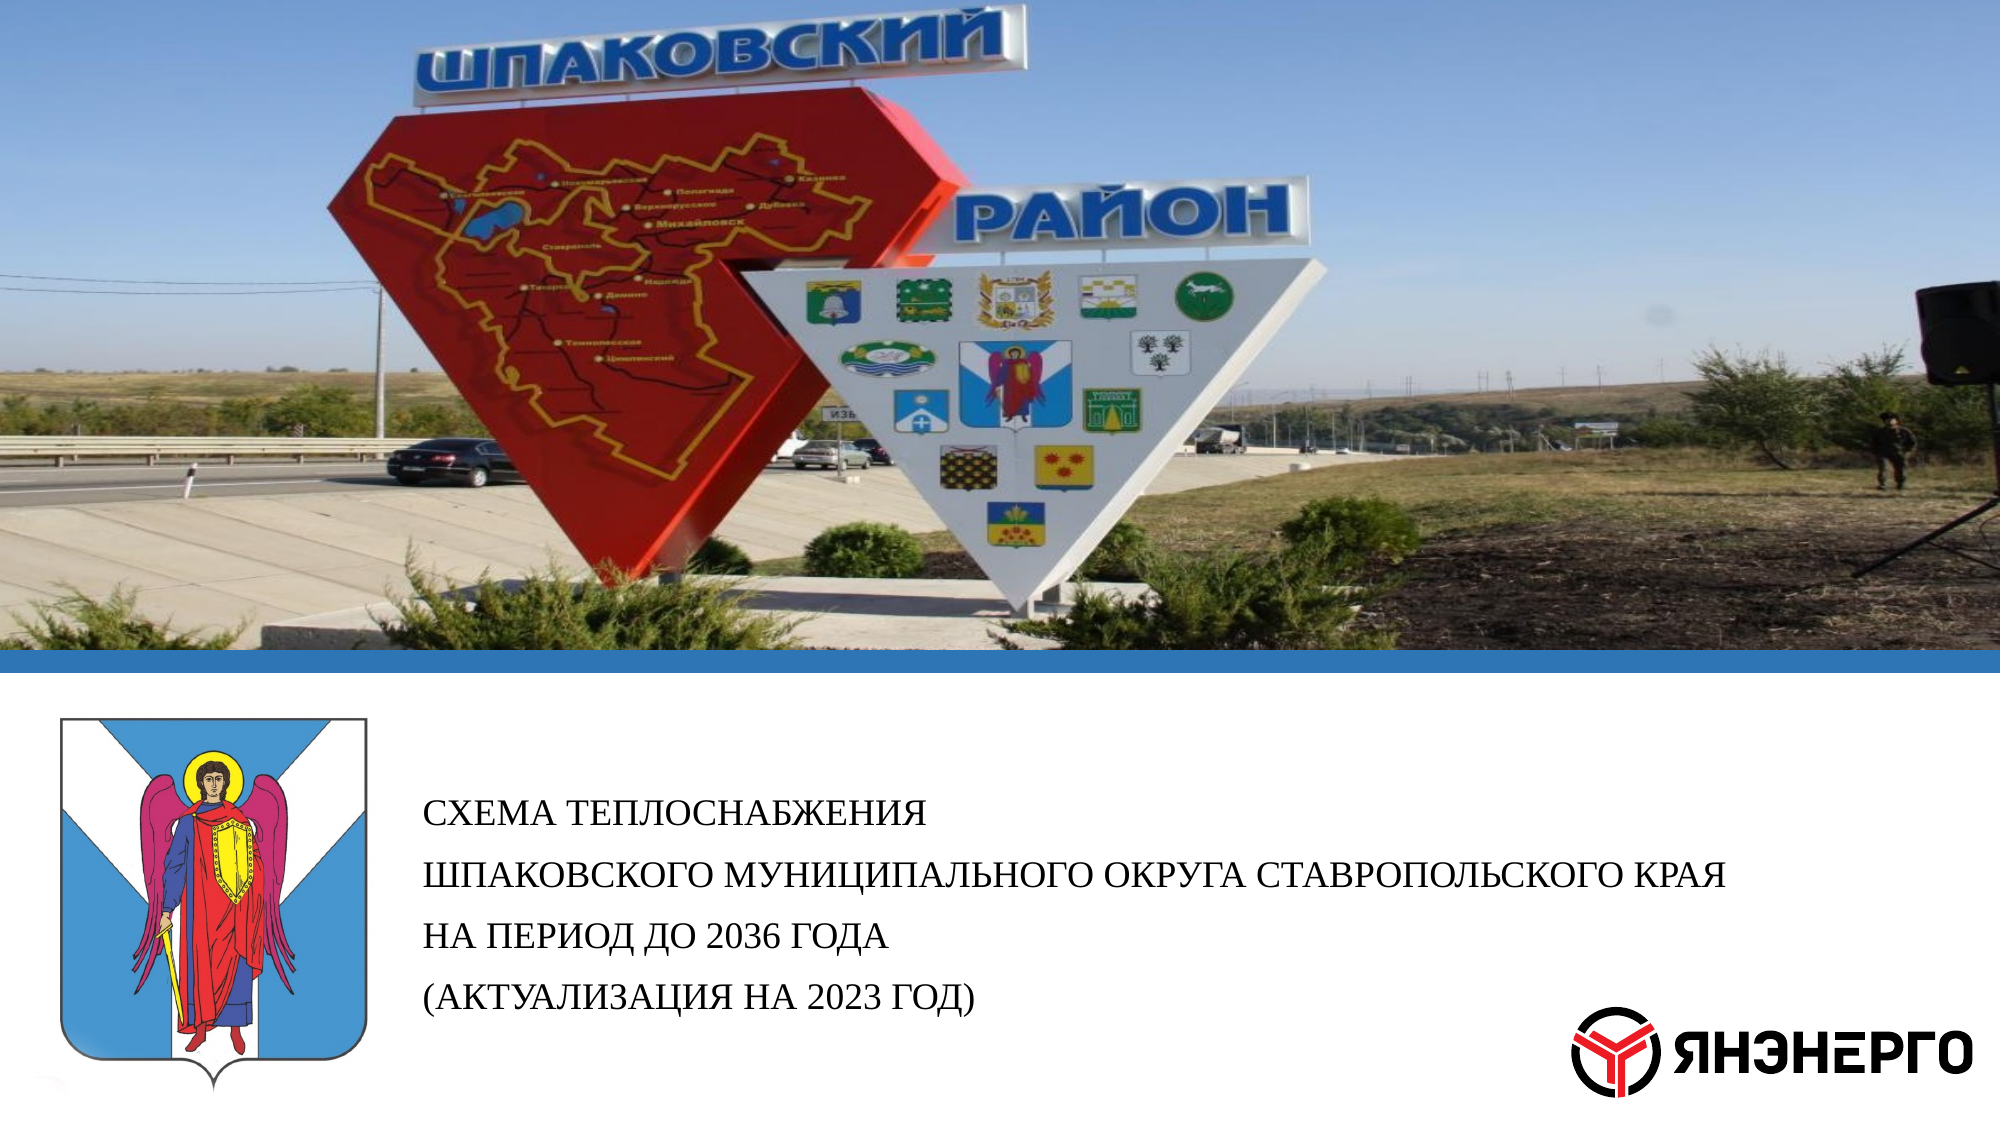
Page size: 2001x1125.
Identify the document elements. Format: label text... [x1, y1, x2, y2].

picture [0, 0, 2000, 650]
picture [1571, 1006, 1973, 1098]
picture [36, 698, 393, 1098]
subtitle СХЕМА ТЕПЛОСНАБЖЕНИЯ ШПАКОВСКОГО МУНИЦИПАЛЬНОГО ОКРУГА СТАВРОПОЛЬСКОГО КРАЯ НА ПЕРИОД ДО 2036 ГОДА (АКТУАЛИЗАЦИЯ НА 2023 ГОД) [407, 785, 1952, 1007]
text_box [0, 650, 2000, 674]
